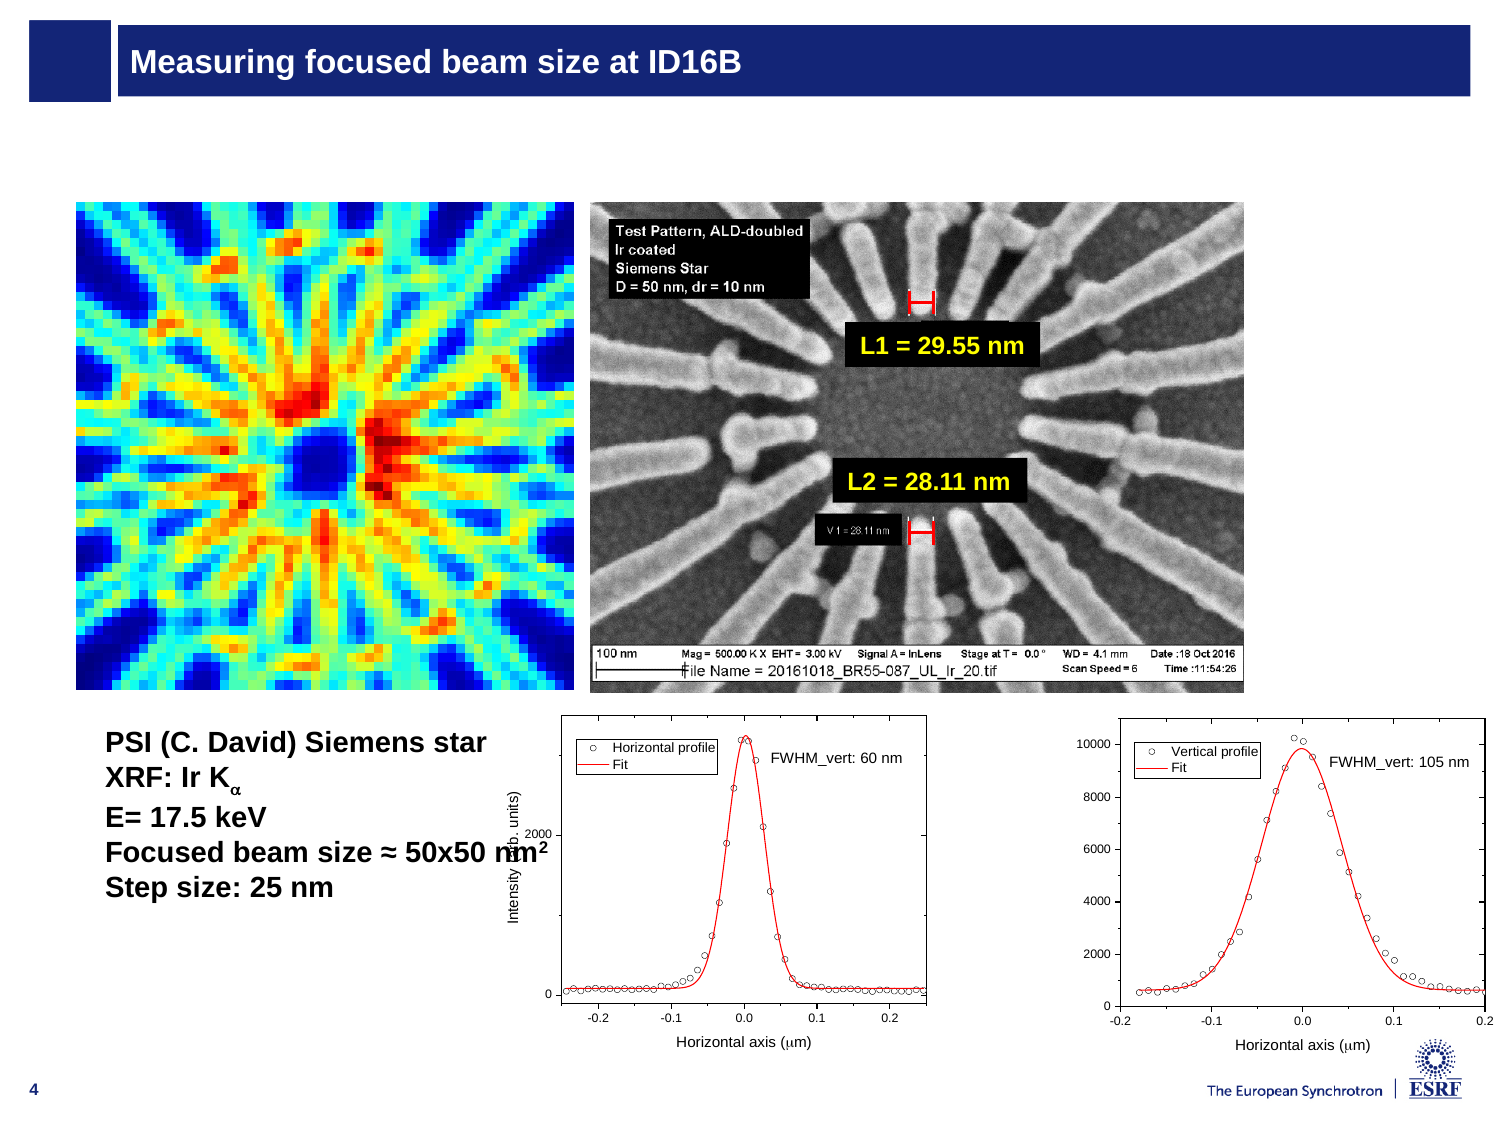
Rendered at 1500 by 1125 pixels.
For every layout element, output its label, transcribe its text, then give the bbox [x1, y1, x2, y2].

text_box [466, 668, 1500, 1071]
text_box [590, 201, 1244, 667]
picture [76, 201, 574, 690]
slide_number 4 [29, 1063, 98, 1099]
text_box PSI (C. David) Siemens star XRF: Ir Ka E= 17.5 keV Focused beam size ≈ 50x50 nm2 Step size: 25 nm [90, 716, 461, 911]
title Measuring focused beam size at ID16B [118, 25, 1471, 97]
picture [1175, 1071, 1500, 1125]
